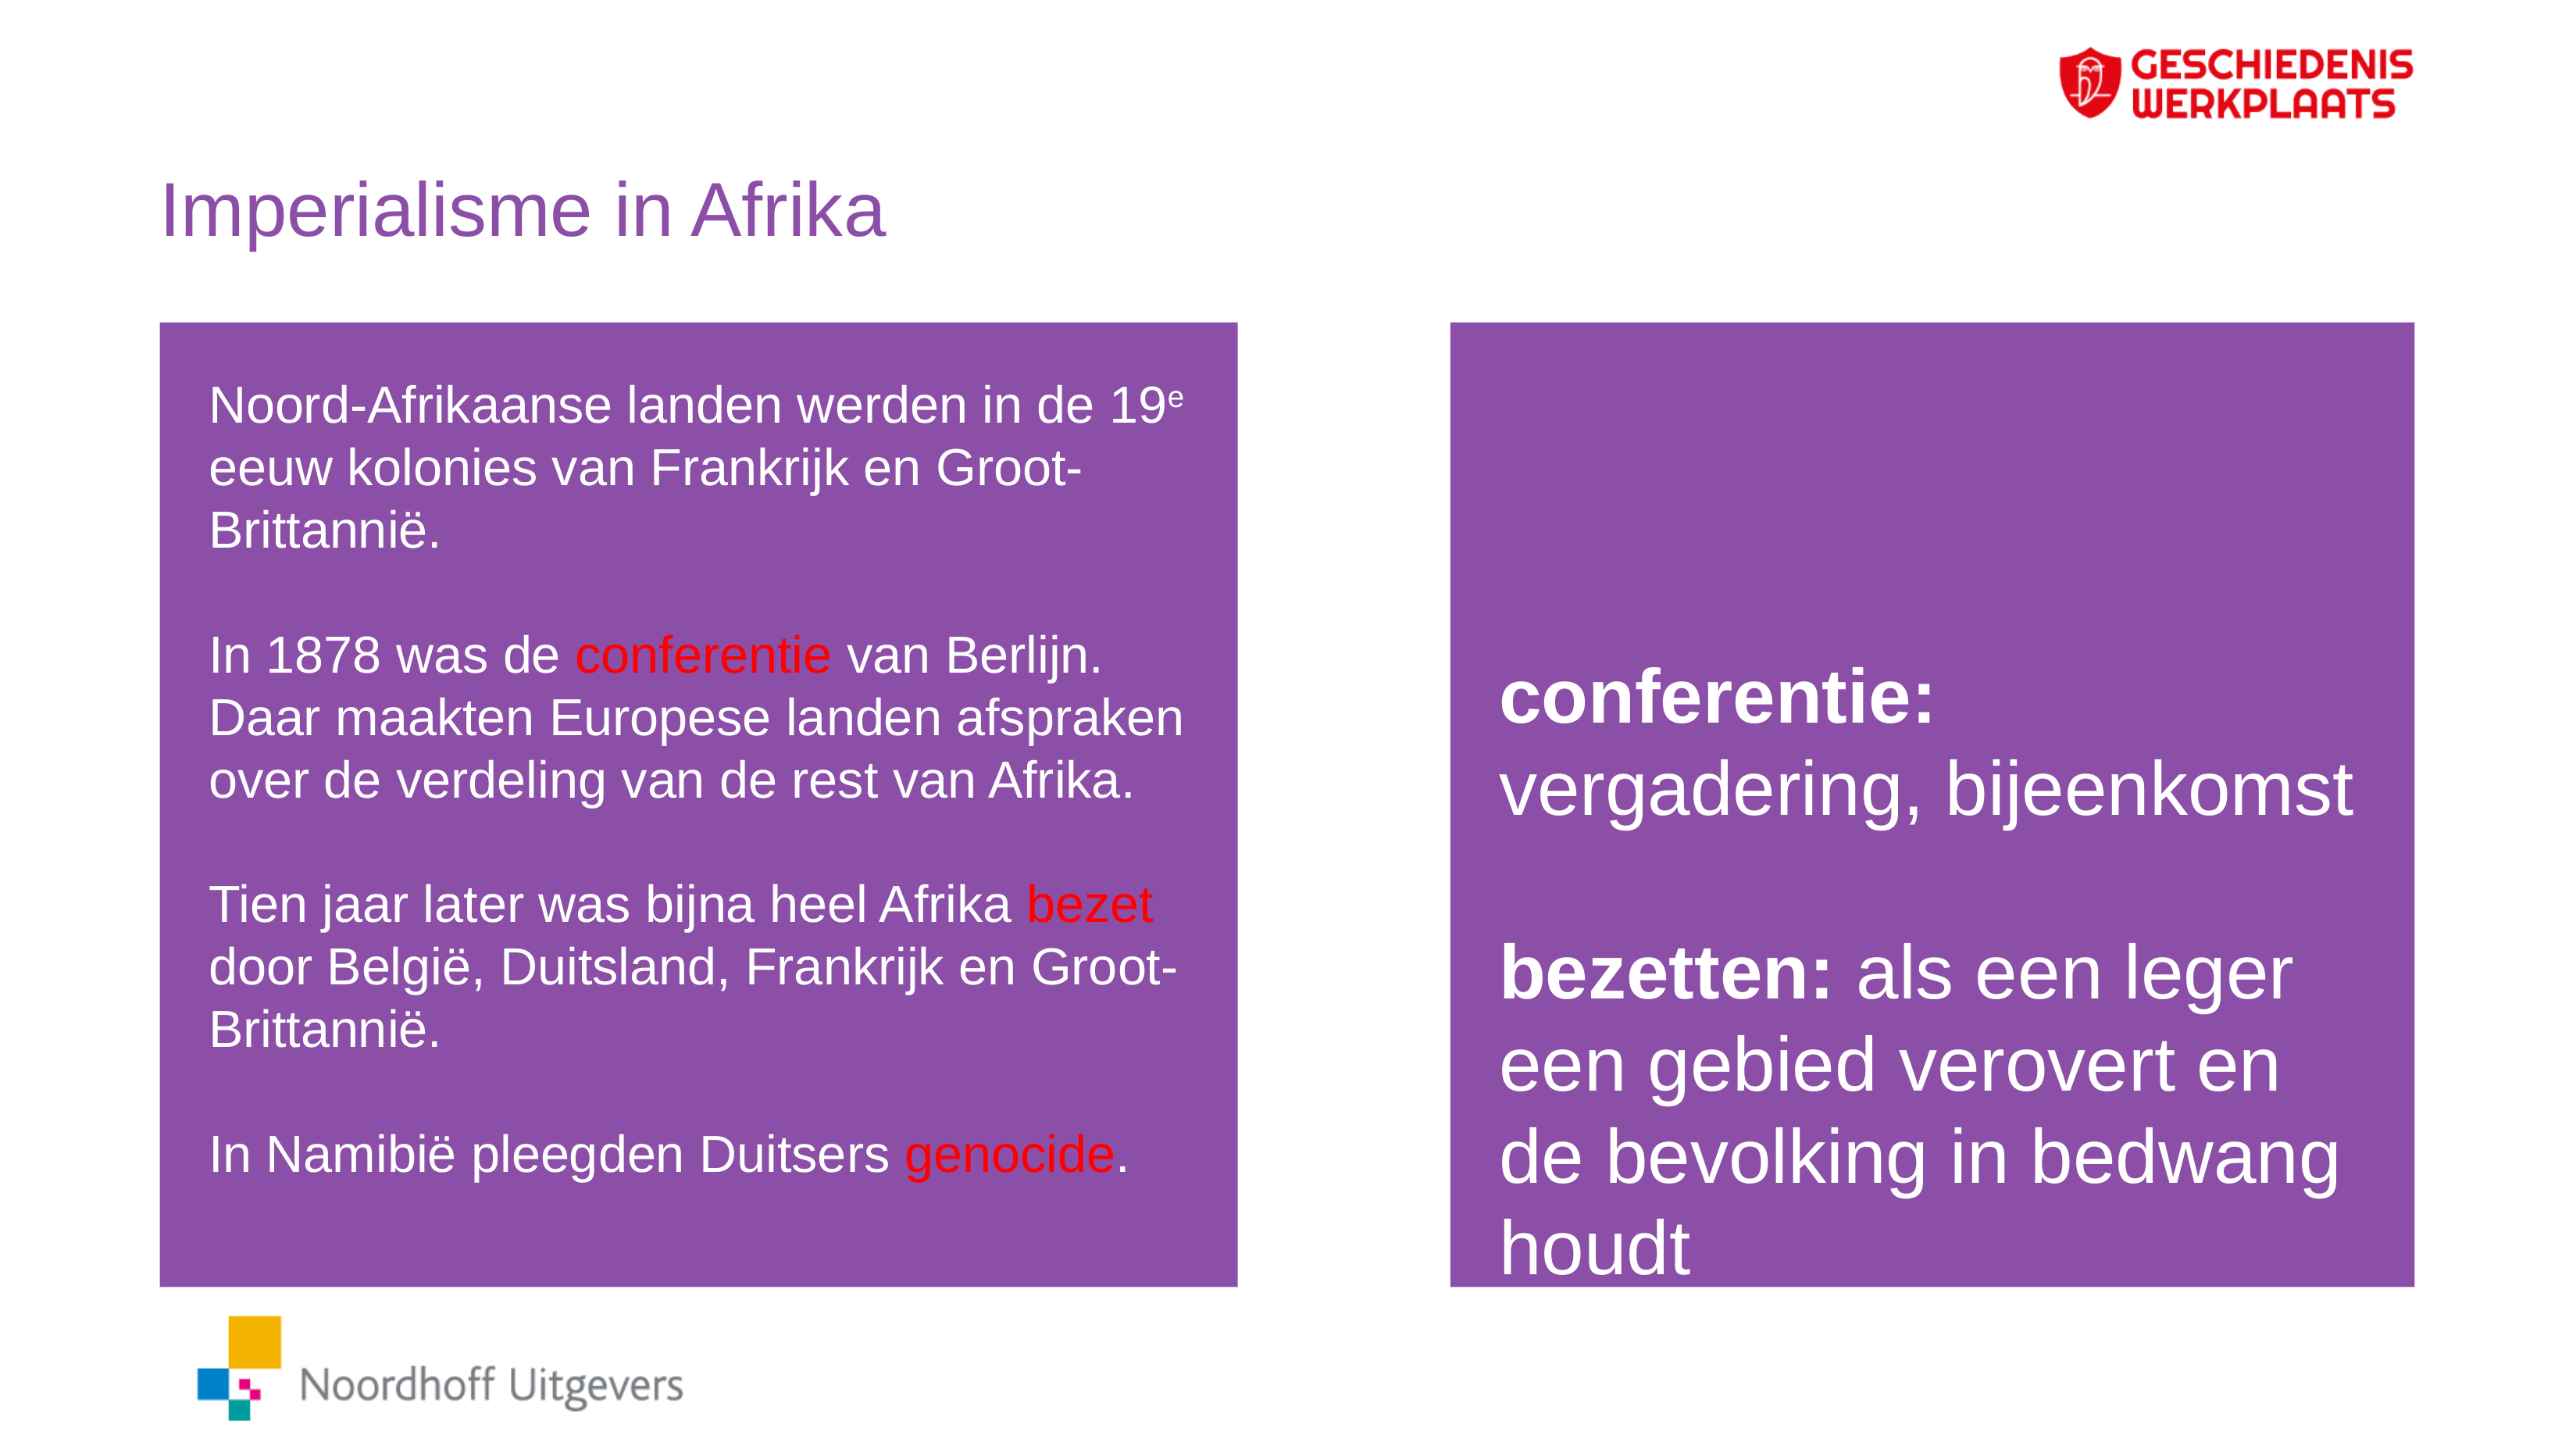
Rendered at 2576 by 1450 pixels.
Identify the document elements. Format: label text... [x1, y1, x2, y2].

picture [1610, 0, 2576, 161]
title Imperialisme in Afrika [159, 159, 2416, 266]
picture [159, 1288, 802, 1449]
list Noord-Afrikaanse landen werden in de 19e eeuw kolonies van Frankrijk en Groot-Brittannië. In 1878 was de conferentie van Berlijn. Daar maakten Europese landen afspraken over de verdeling van de rest van Afrika. Tien jaar later was bijna heel Afrika bezet door België, Duitsland, Frankrijk en Groot-Brittannië. In Namibië pleegden Duitsers genocide. [159, 322, 1238, 1288]
list conferentie: vergadering, bijeenkomst bezetten: als een leger een gebied verovert en de bevolking in bedwang houdt genocide: volgens een plan vermoorden van een volk of bevolkingsgroep [1450, 322, 2415, 1288]
